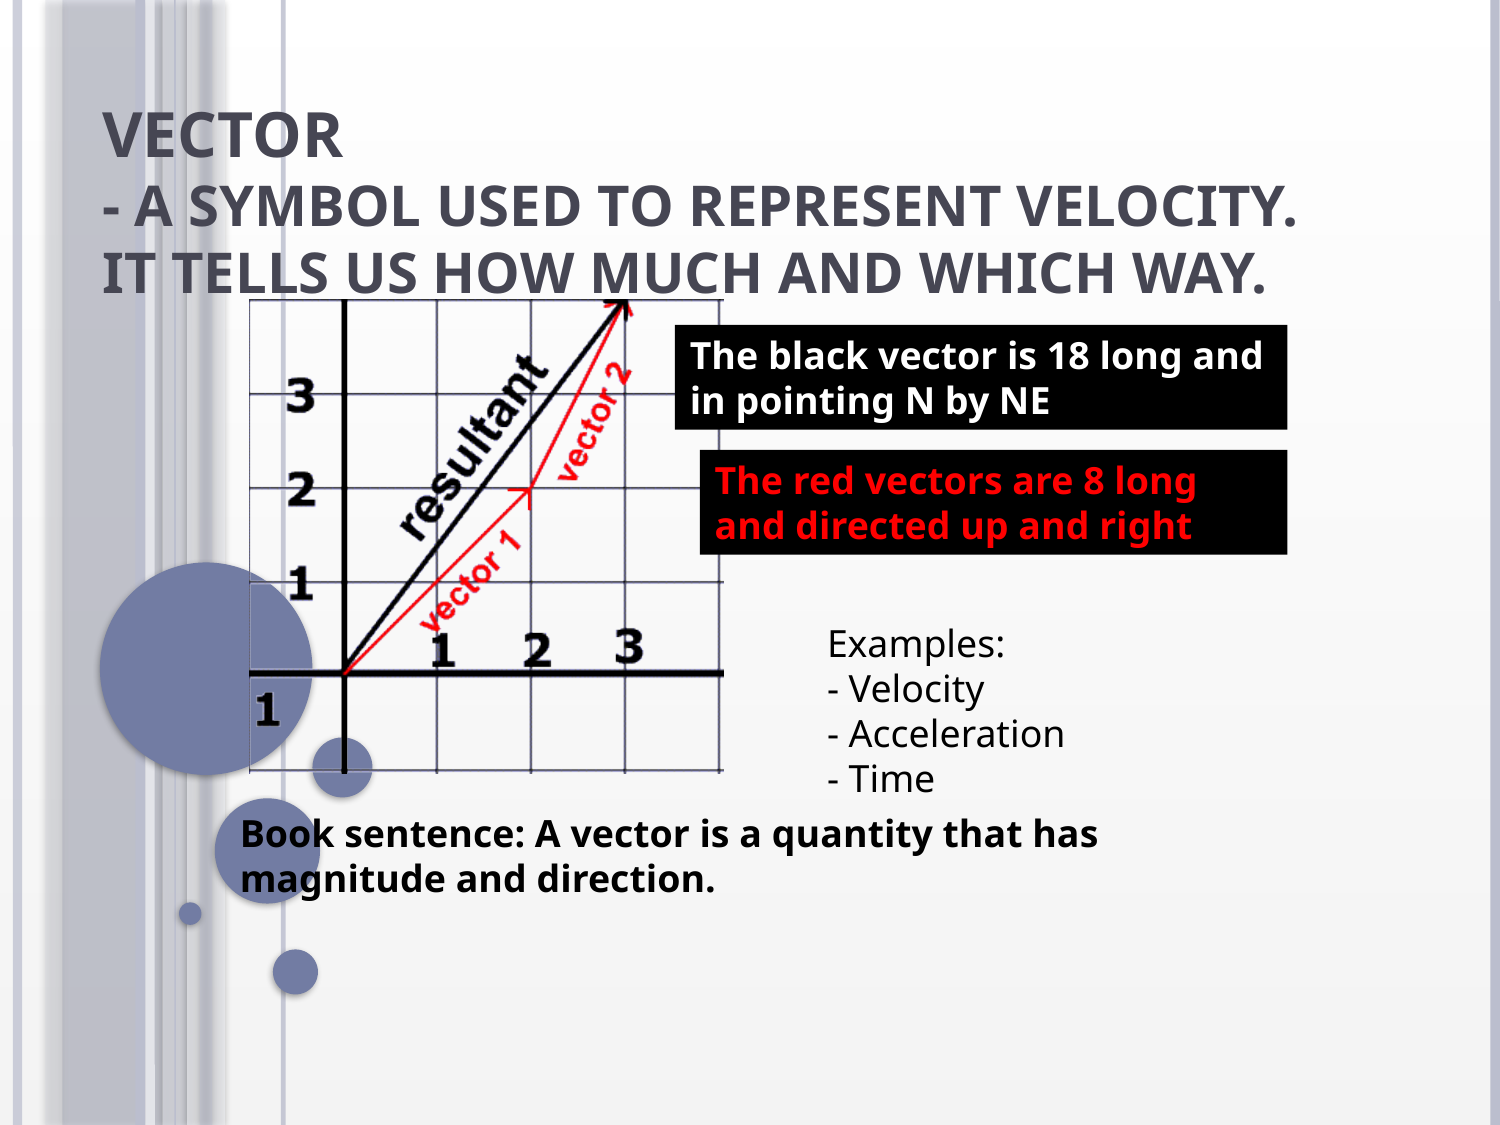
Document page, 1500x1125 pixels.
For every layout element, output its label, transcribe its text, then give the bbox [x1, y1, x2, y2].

subtitle Book sentence: A vector is a quantity that has magnitude and direction. [225, 687, 1275, 1013]
text_box Examples: - Velocity - Acceleration - Time [812, 612, 1338, 808]
text_box The red vectors are 8 long and directed up and right [727, 449, 1288, 555]
text_box The black vector is 18 long and in pointing N by NE [727, 324, 1288, 430]
picture [249, 299, 724, 774]
title Vector - A symbol used to represent velocity. It tells us how much and which way. [87, 0, 1363, 313]
